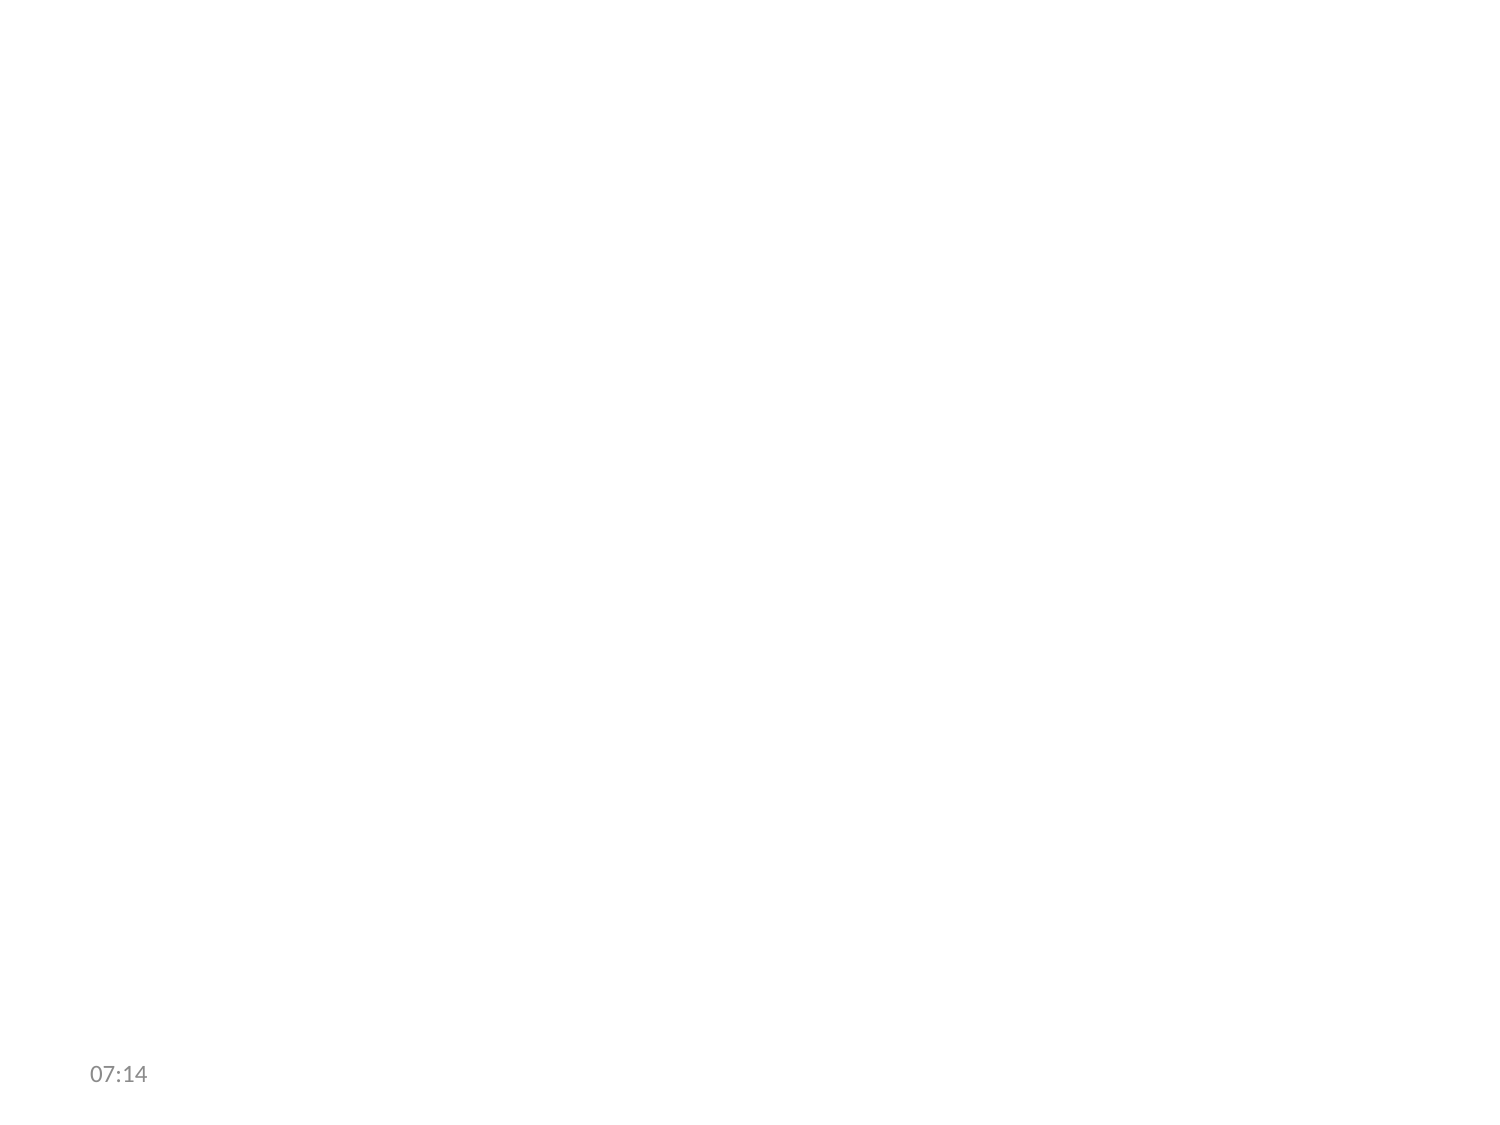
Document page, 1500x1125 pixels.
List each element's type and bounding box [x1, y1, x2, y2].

slide_number [75, 1042, 425, 1103]
